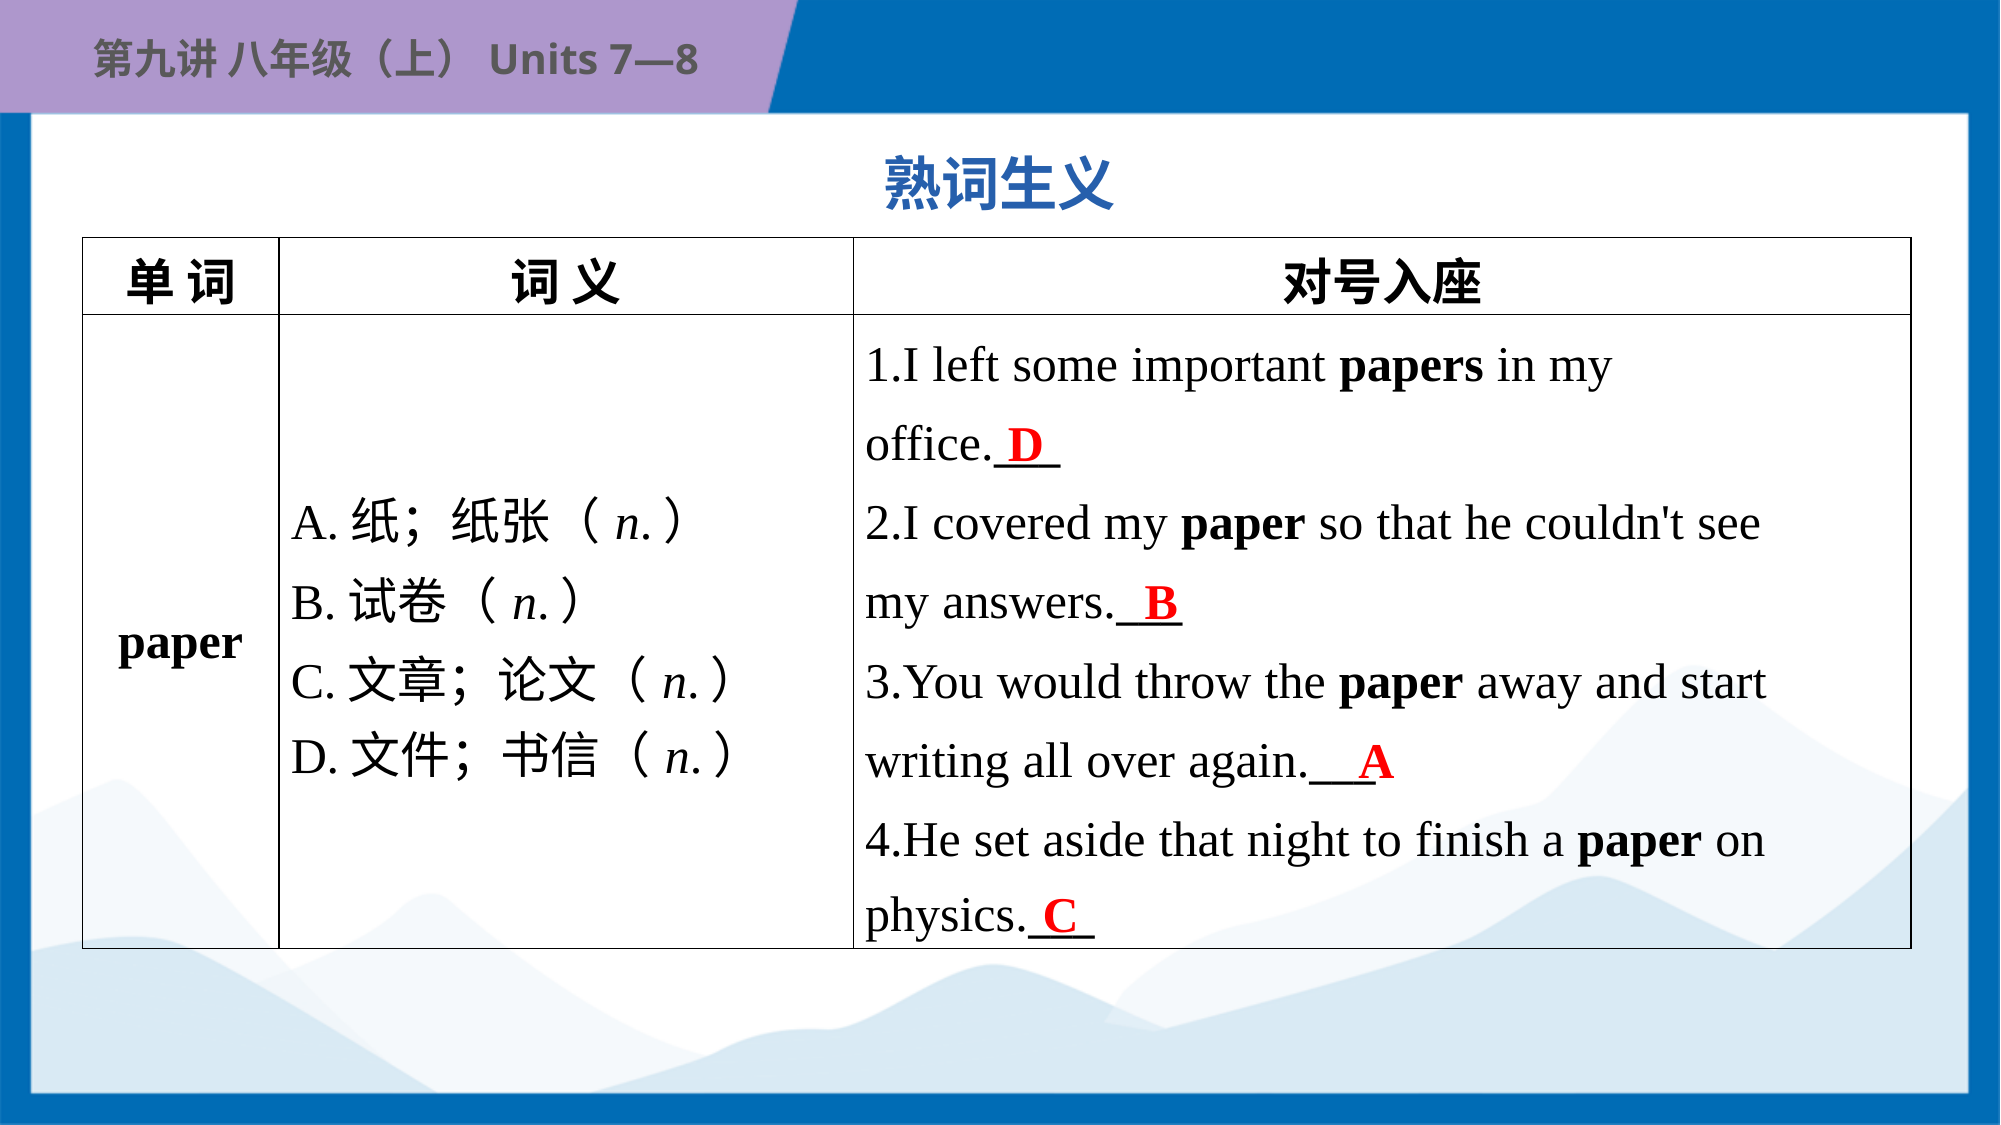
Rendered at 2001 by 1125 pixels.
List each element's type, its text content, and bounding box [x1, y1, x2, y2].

text_box A [1340, 710, 1413, 782]
text_box B [1126, 552, 1196, 624]
table_header 词 义 [280, 238, 853, 314]
table_cell A.纸；纸张（n.） B.试卷（n.） C.文章；论文（n.） D.文件；书信（n.） [280, 315, 853, 948]
text_box 熟词生义 [82, 146, 1917, 217]
text_box C [1024, 865, 1097, 937]
table_header 对号入座 [854, 238, 1910, 314]
table_header 单 词 [83, 238, 278, 314]
picture [0, 0, 2000, 1125]
text_box D [989, 394, 1063, 465]
table_cell paper [83, 315, 278, 948]
table_cell 1.I left some important papers in my office.___ 2.I covered my paper so that he couldn't see my answers.___ 3.You would throw the paper away and start writing all over again.___ 4.He set aside that night to finish a paper on physics.___ [854, 315, 1910, 948]
